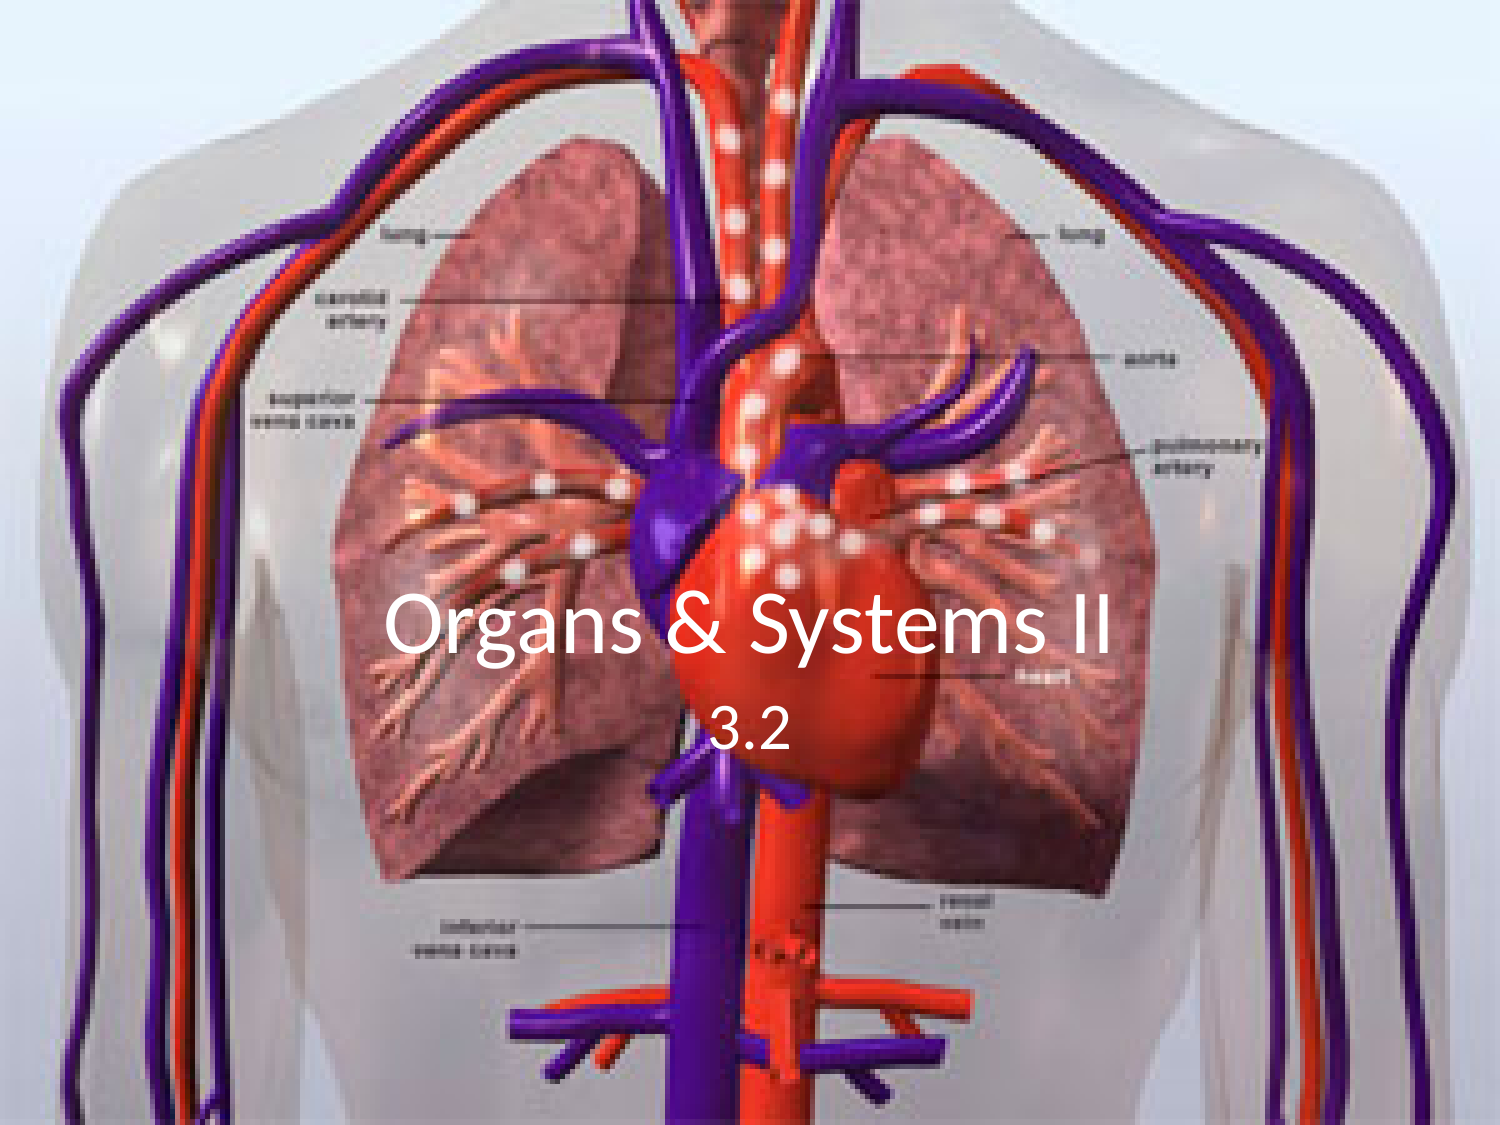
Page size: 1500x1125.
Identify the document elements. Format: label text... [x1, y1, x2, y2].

title Organs & Systems II [112, 496, 1388, 738]
subtitle 3.2 [225, 675, 1275, 963]
picture [0, 0, 1500, 1125]
